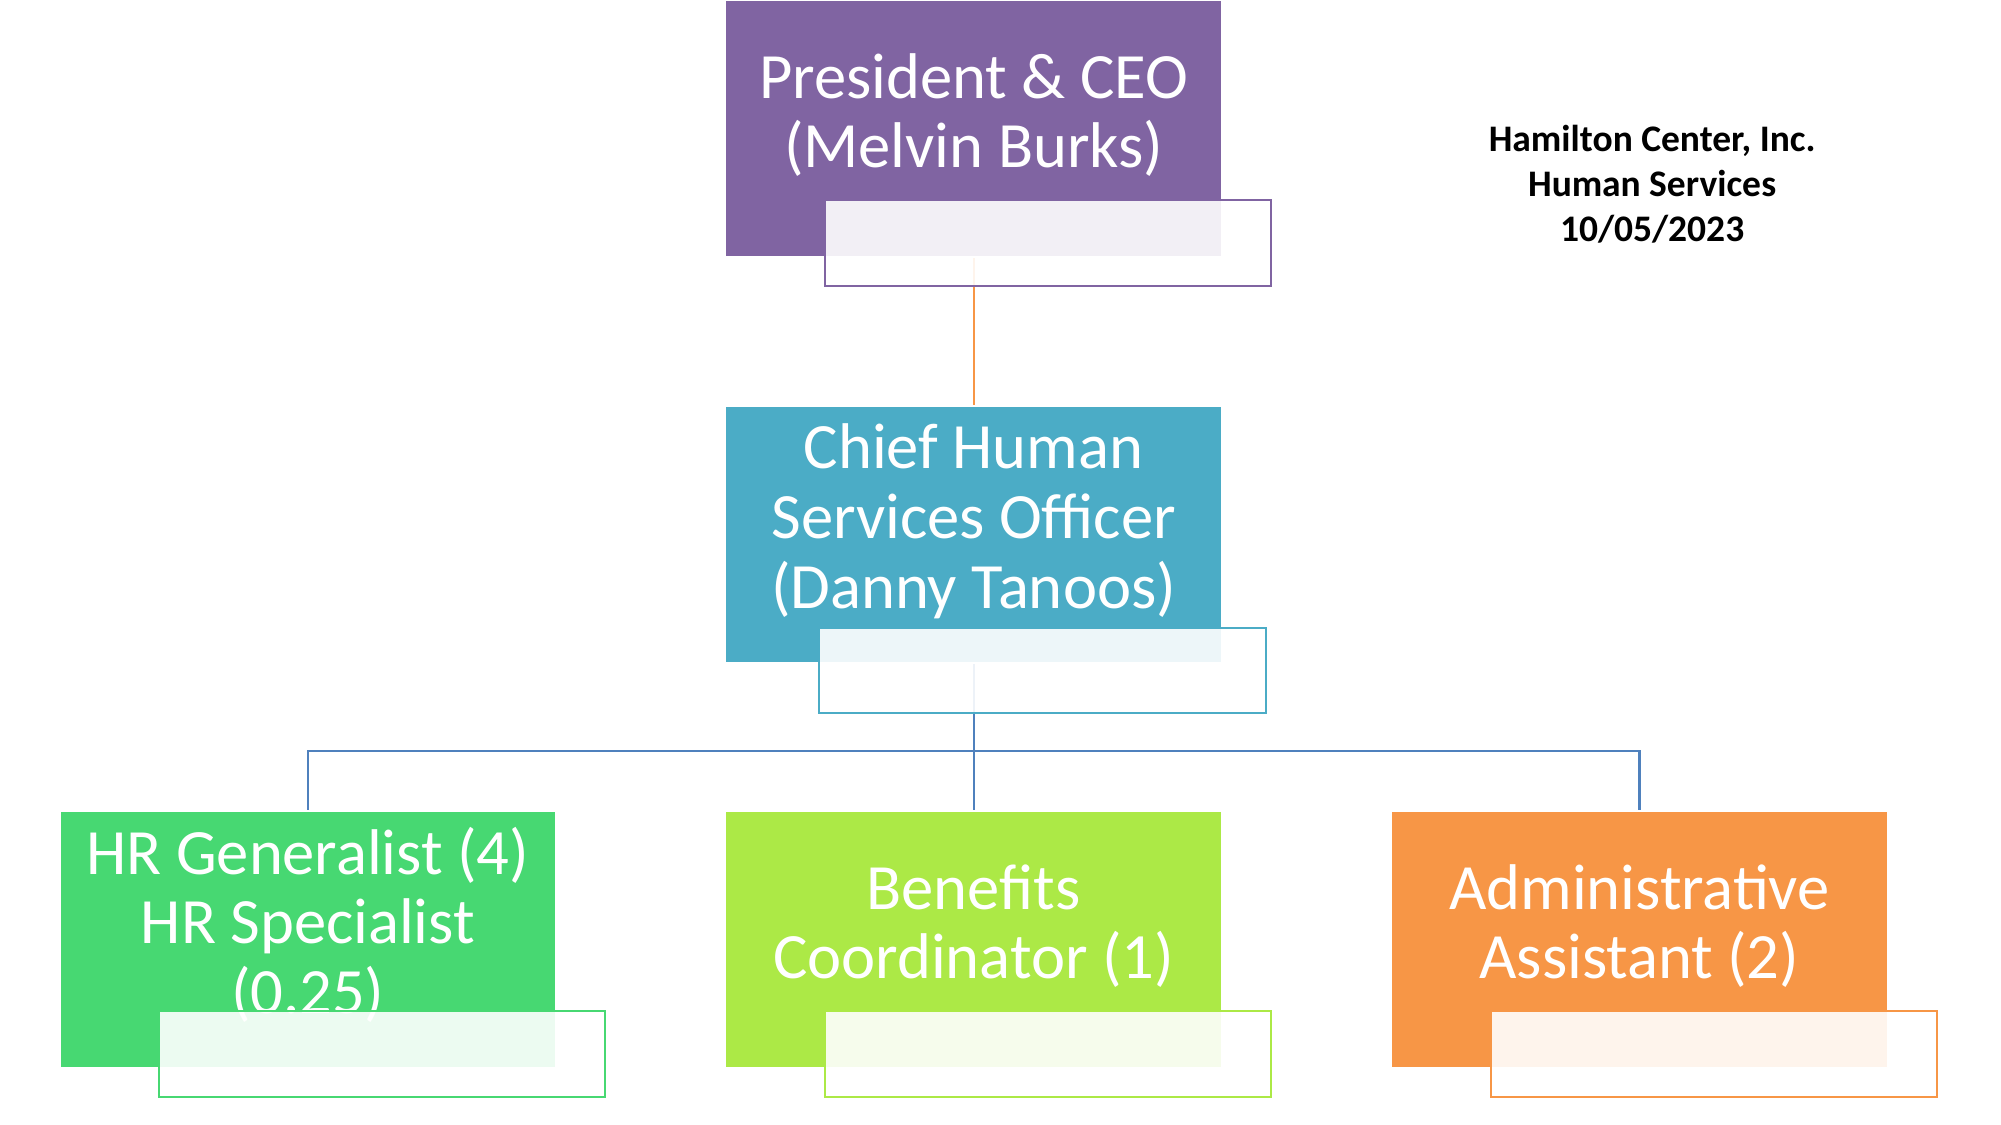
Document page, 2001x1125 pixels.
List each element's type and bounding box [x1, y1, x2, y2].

text_box [15, 0, 1982, 1097]
